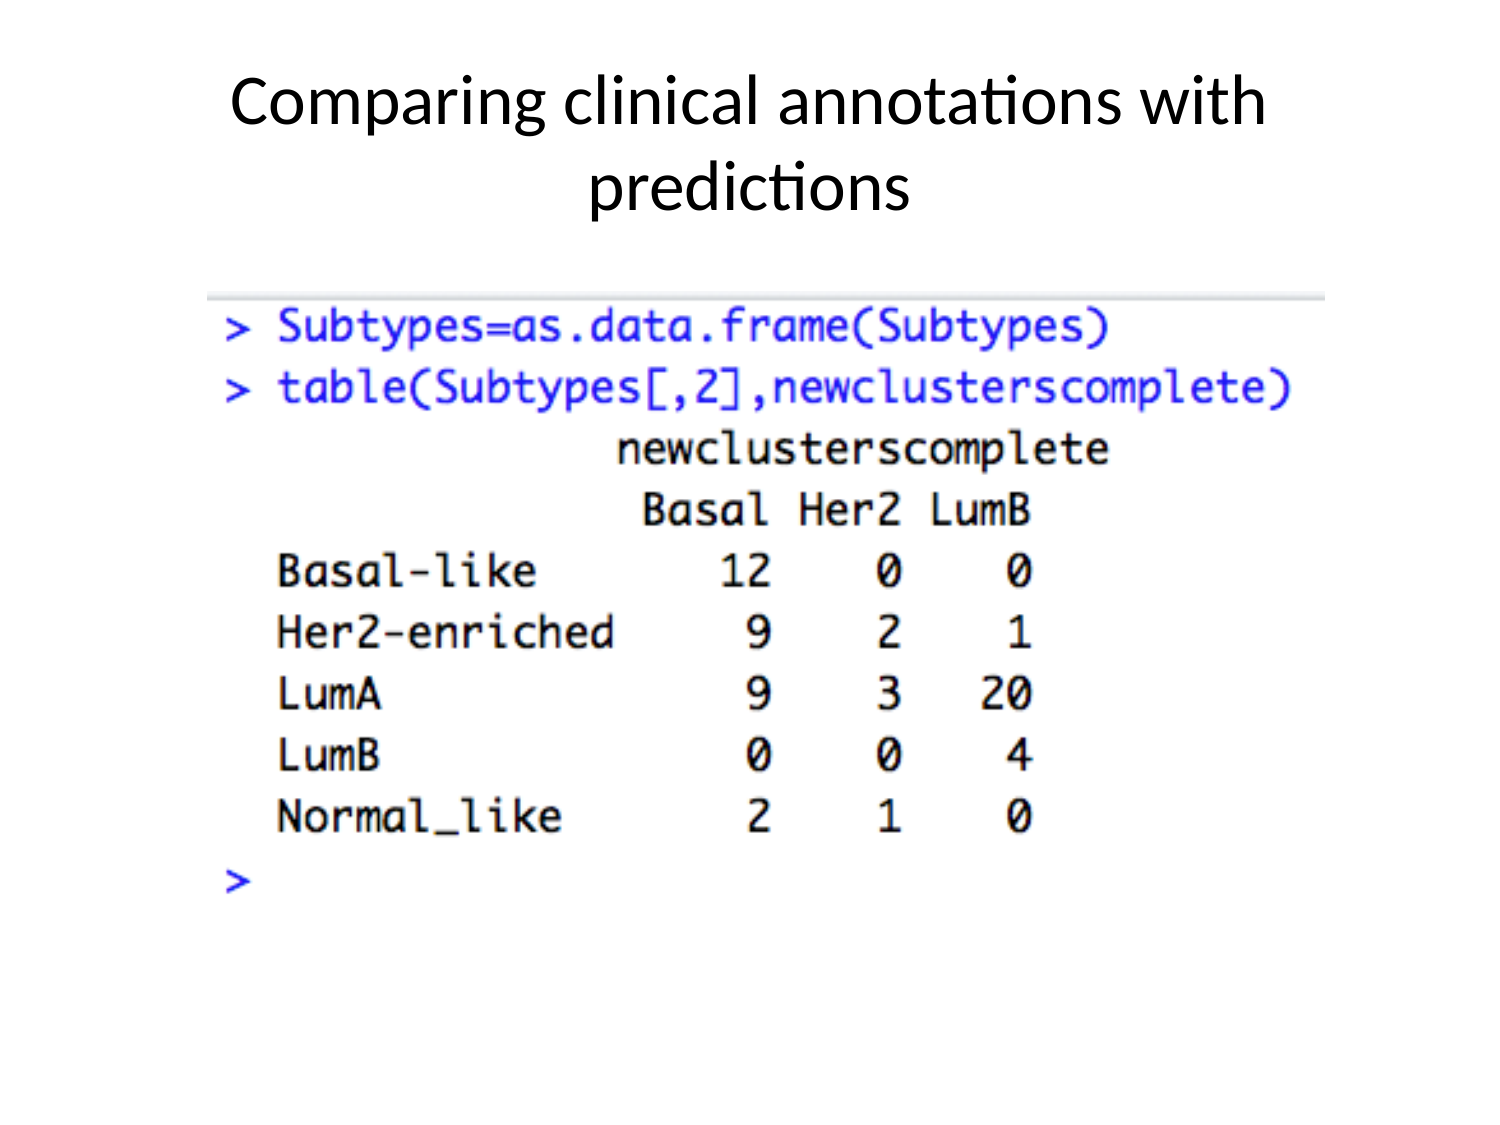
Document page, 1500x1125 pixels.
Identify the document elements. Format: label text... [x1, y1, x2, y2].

picture [207, 291, 1325, 912]
title Comparing clinical annotations with predictions [75, 45, 1425, 233]
